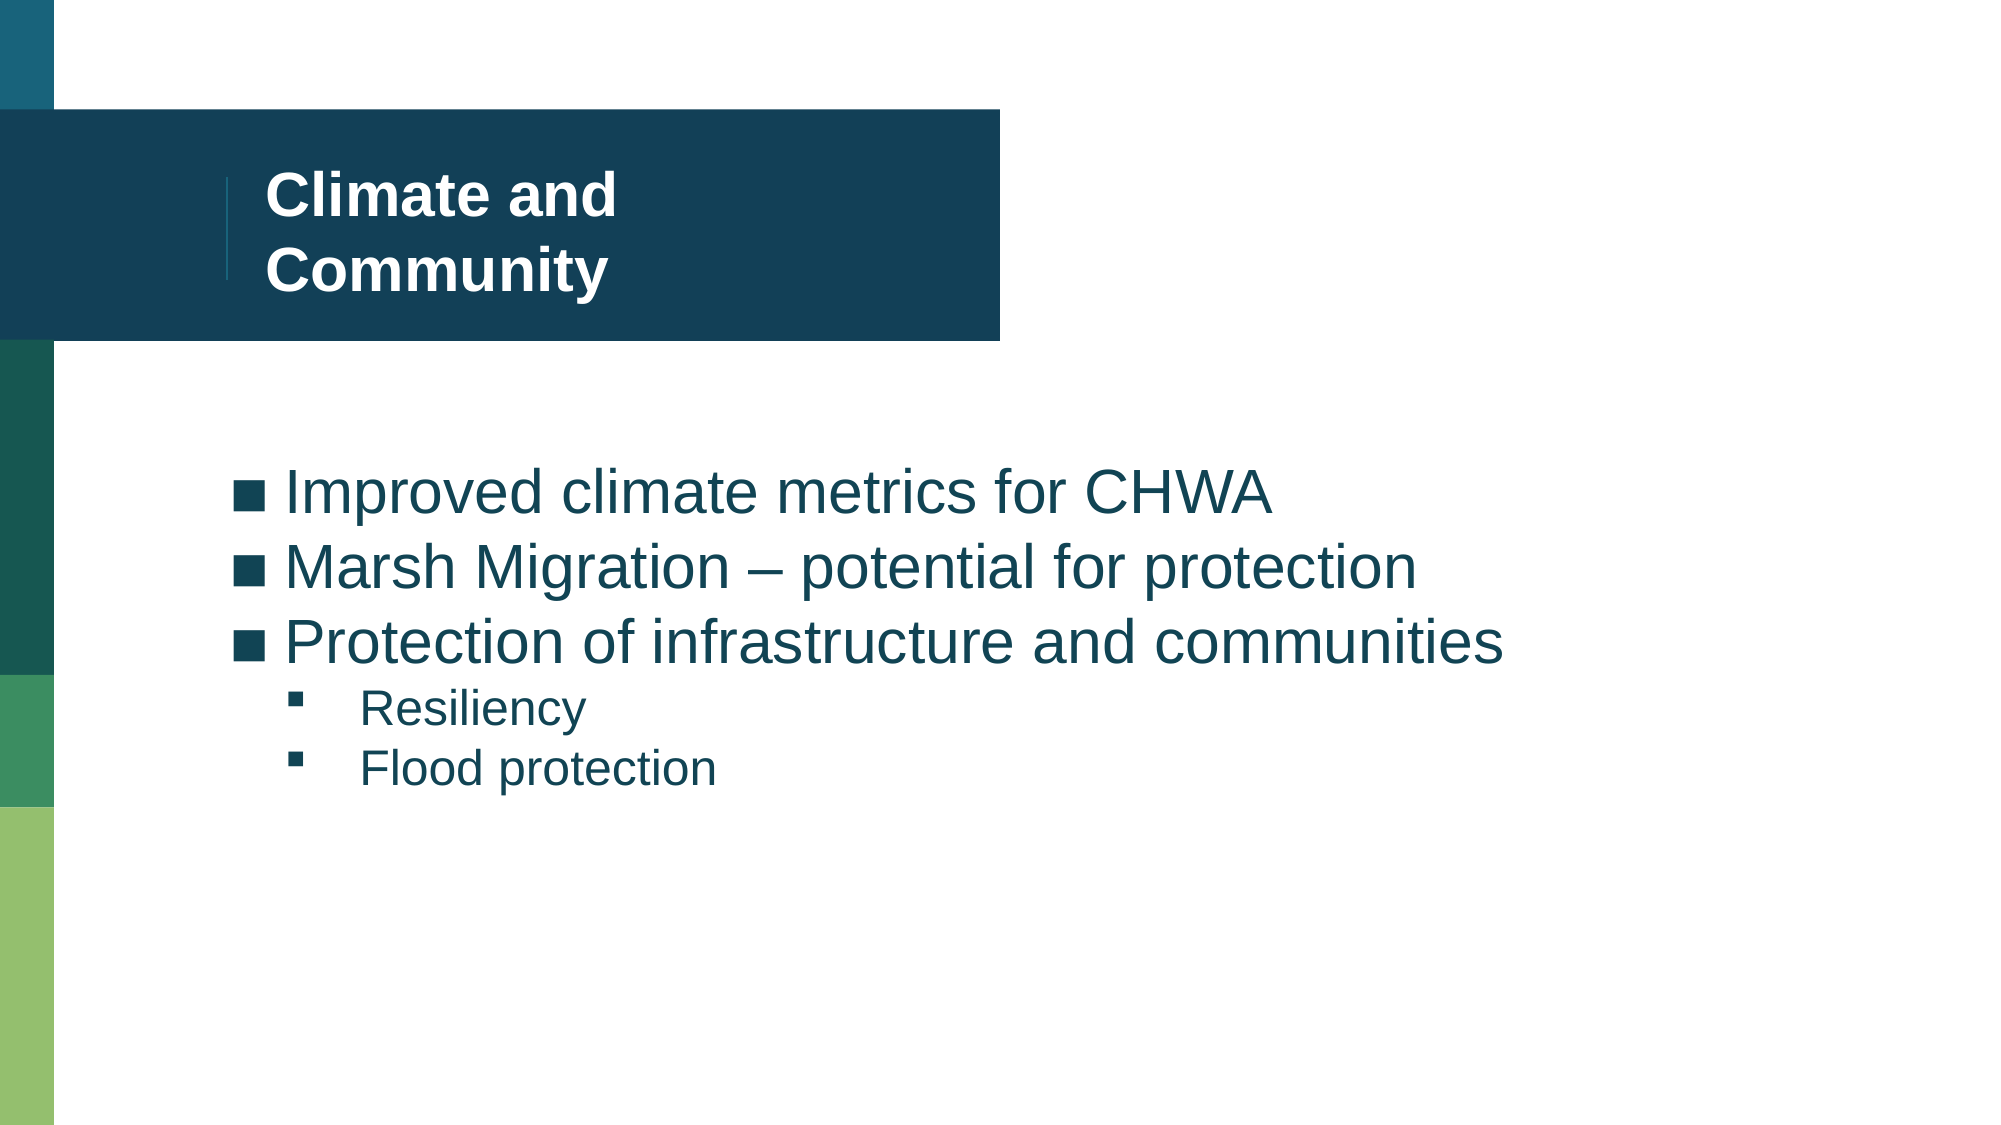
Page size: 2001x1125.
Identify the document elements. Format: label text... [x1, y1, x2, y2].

list Improved climate metrics for CHWA Marsh Migration – potential for protection Protection of infrastructure and communities Resiliency Flood protection [213, 360, 1863, 678]
title Climate and Community [250, 116, 953, 342]
